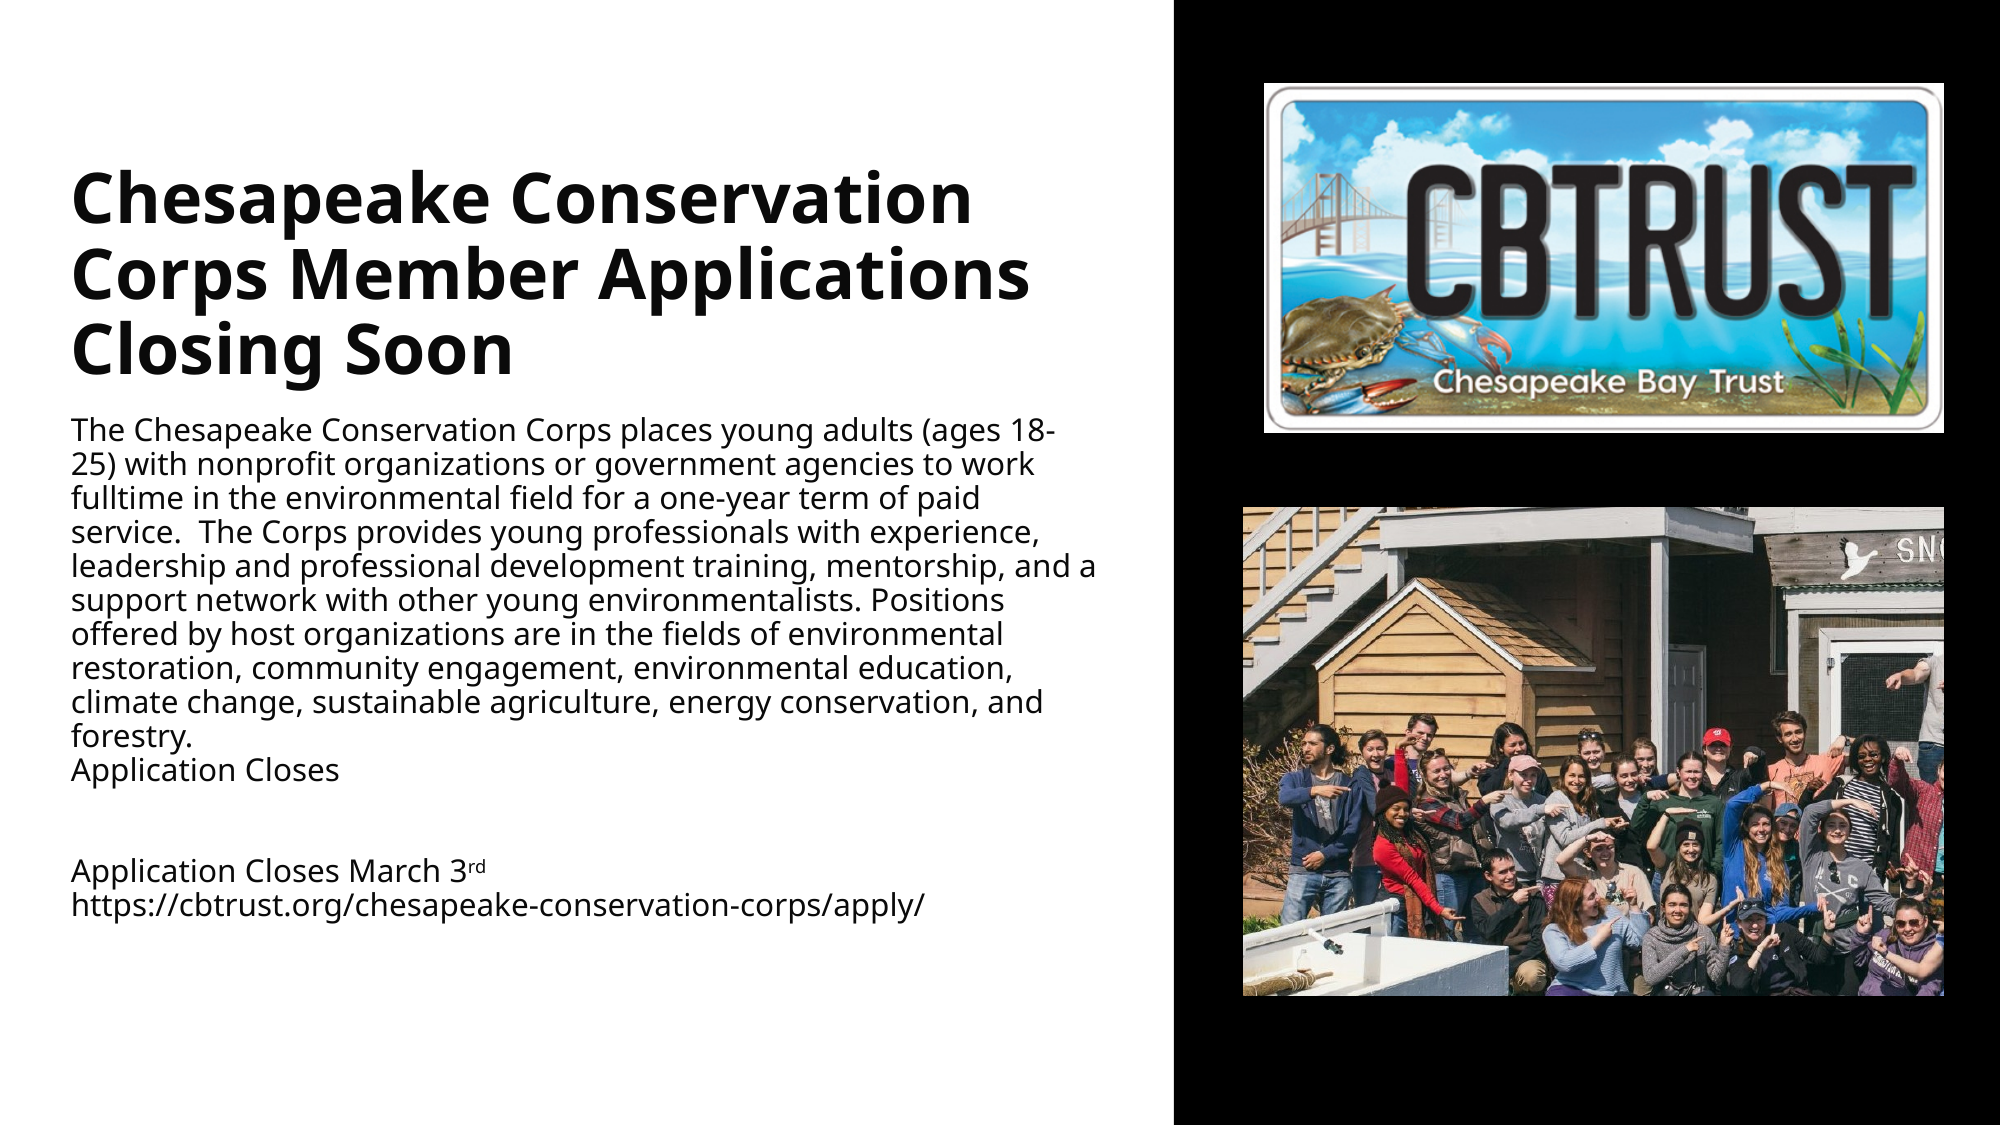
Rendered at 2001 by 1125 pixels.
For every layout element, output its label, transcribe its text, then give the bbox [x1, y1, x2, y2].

text_box [1173, 0, 2000, 1125]
title Chesapeake Conservation Corps Member Applications Closing Soon The Chesapeake Conservation Corps places young adults (ages 18-25) with nonprofit organizations or government agencies to work fulltime in the environmental field for a one-year term of paid service. The Corps provides young professionals with experience, leadership and professional development training, mentorship, and a support network with other young environmentalists. Positions offered by host organizations are in the fields of environmental restoration, community engagement, environmental education, climate change, sustainable agriculture, energy conservation, and forestry. Application Closes Application Closes March 3rd https://cbtrust.org/chesapeake-conservation-corps/apply/ [55, 155, 1115, 970]
picture [1243, 505, 1945, 996]
picture [1264, 83, 1944, 433]
